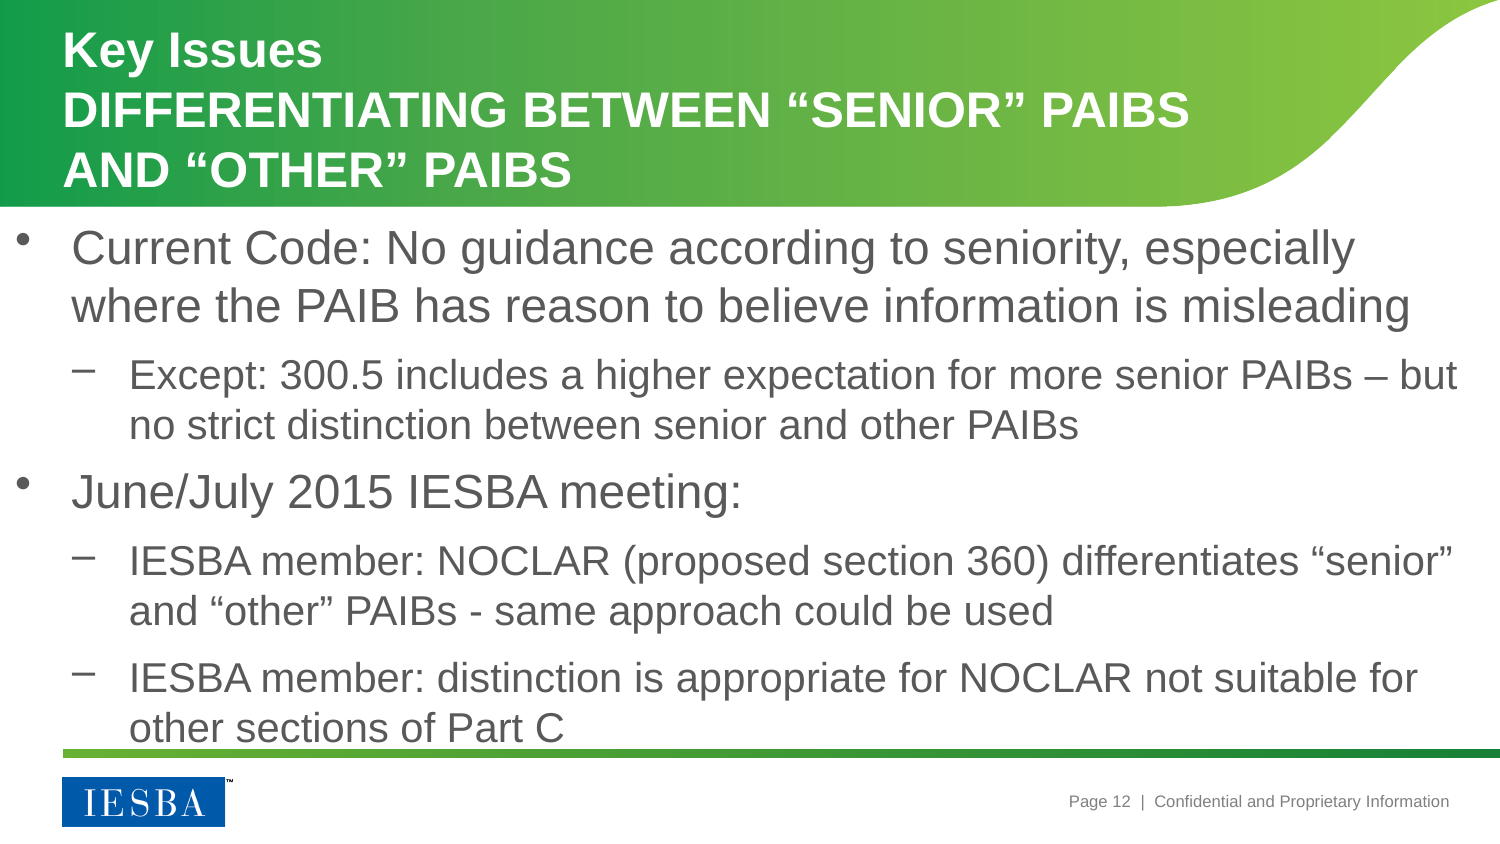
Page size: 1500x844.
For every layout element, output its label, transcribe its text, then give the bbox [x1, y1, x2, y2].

picture [62, 777, 233, 827]
picture [0, 0, 1500, 207]
list Current Code: No guidance according to seniority, especially where the PAIB has reason to believe information is misleading Except: 300.5 includes a higher expectation for more senior PAIBs – but no strict distinction between senior and other PAIBs June/July 2015 IESBA meeting: IESBA member: NOCLAR (proposed section 360) differentiates “senior” and “other” PAIBs - same approach could be used IESBA member: distinction is appropriate for NOCLAR not suitable for other sections of Part C [0, 209, 1500, 747]
title Key Issues Differentiating Between “Senior” PAIBs and “Other” PAIBs [62, 75, 1300, 141]
